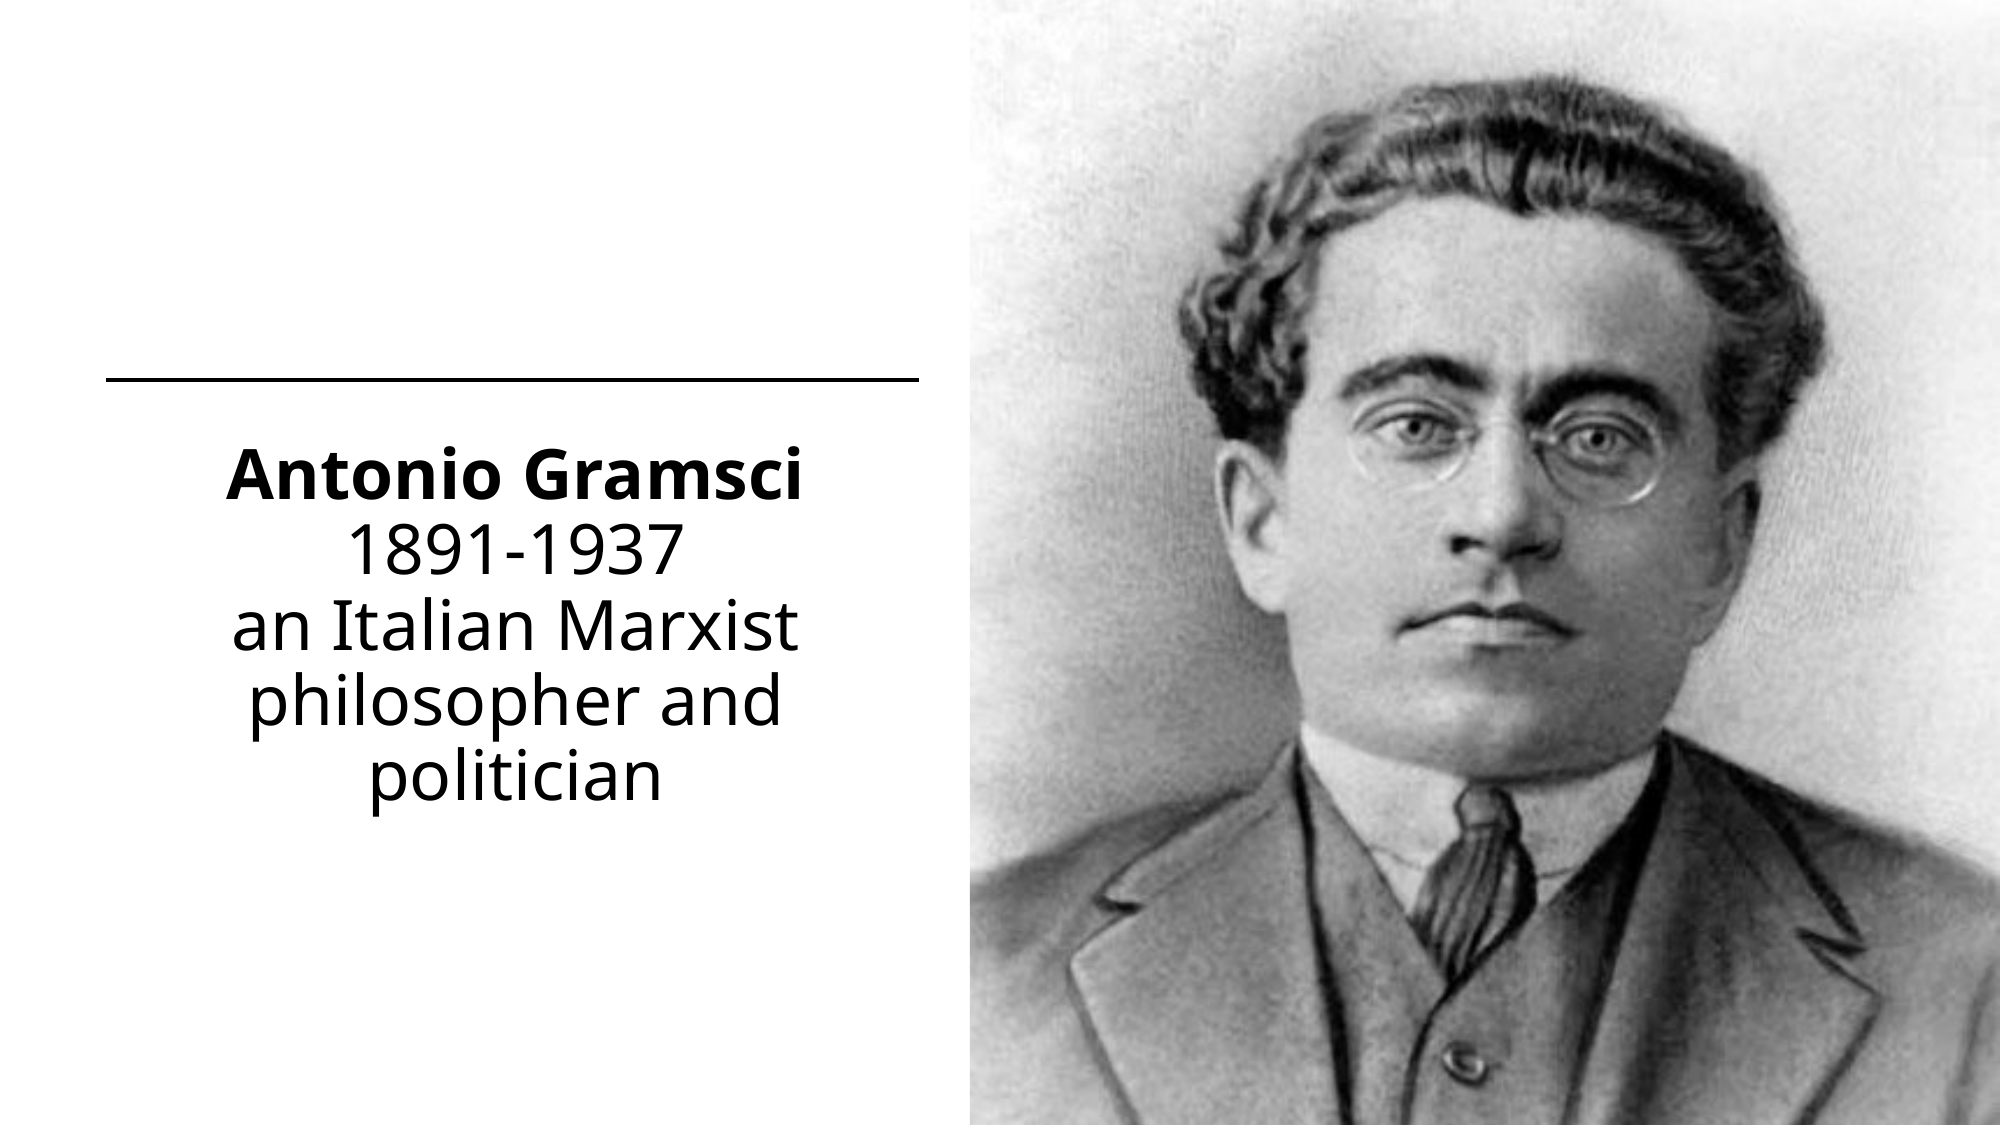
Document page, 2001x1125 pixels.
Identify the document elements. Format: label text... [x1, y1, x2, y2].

title Antonio Gramsci 1891-1937 an Italian Marxist philosopher and politician [107, 431, 925, 825]
text_box [0, 0, 969, 1125]
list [969, 0, 2000, 1125]
